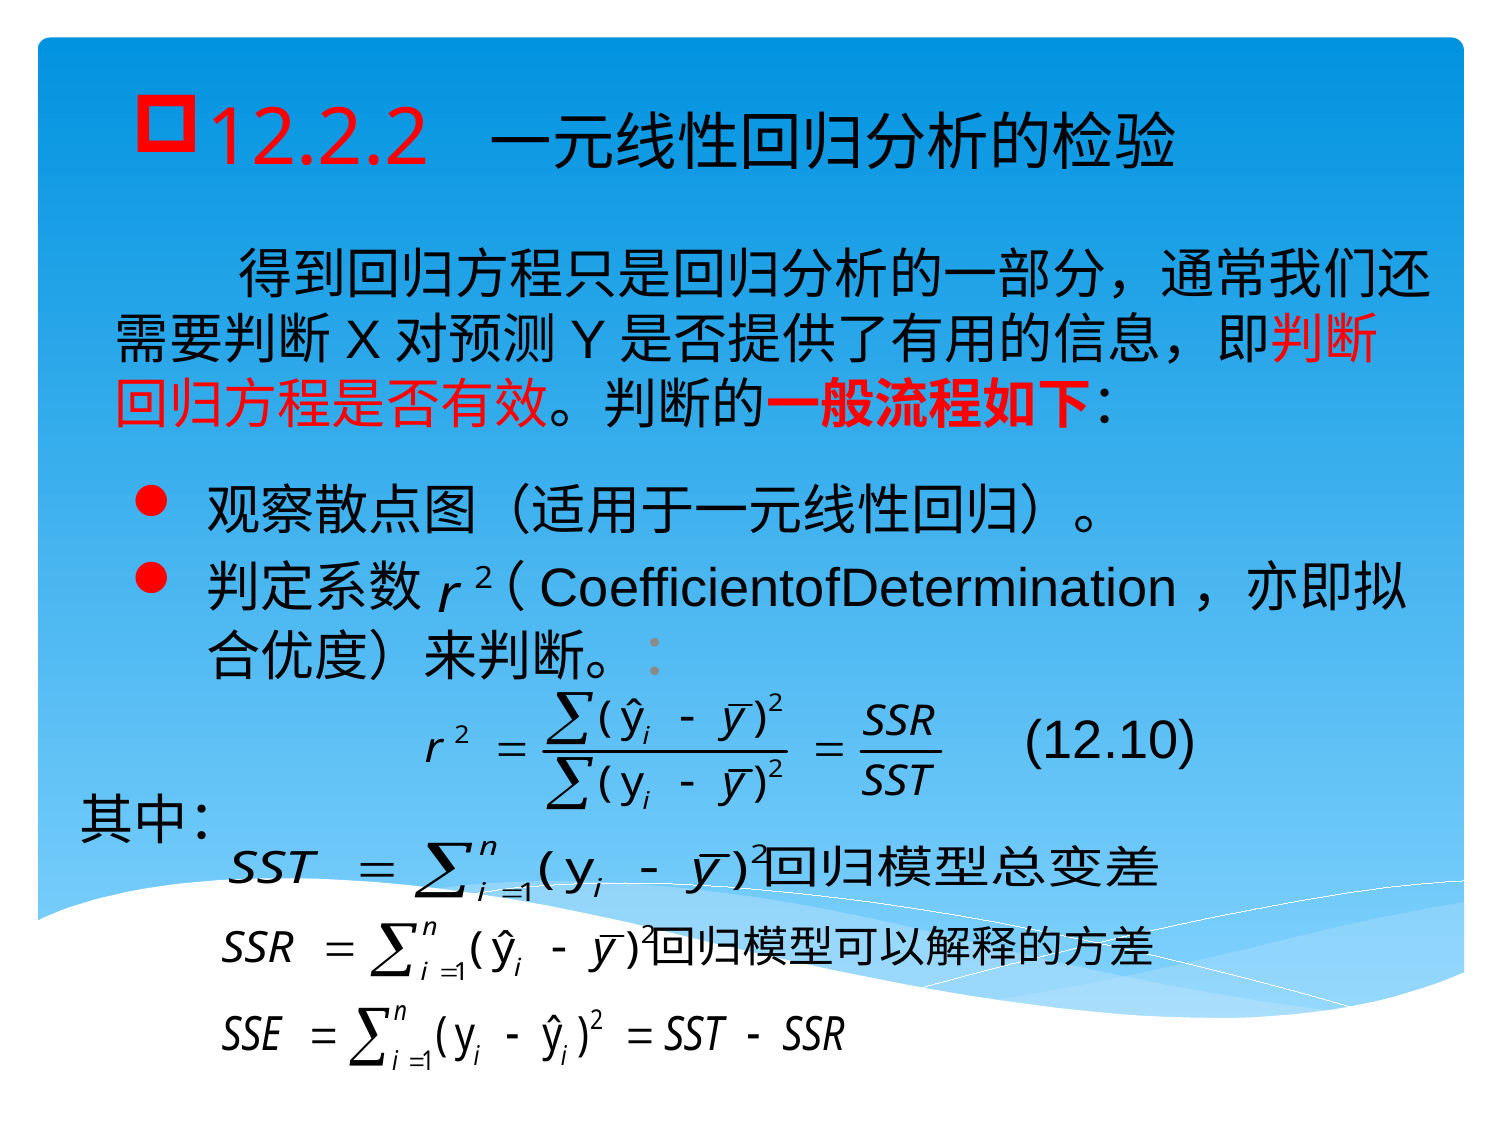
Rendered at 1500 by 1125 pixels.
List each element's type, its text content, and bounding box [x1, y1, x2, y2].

text_box 观察散点图（适用于一元线性回归）。 判定系数 （CoefficientofDetermination，亦即拟合优度）来判断。： [41, 468, 1447, 823]
text_box (12.10) [1009, 696, 1323, 786]
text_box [418, 680, 951, 821]
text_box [221, 823, 1168, 910]
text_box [216, 904, 1162, 988]
text_box 12.2.2 一元线性回归分析的检验 [41, 78, 1447, 208]
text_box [217, 987, 857, 1083]
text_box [430, 550, 503, 622]
text_box 其中： [64, 777, 378, 867]
text_box 得到回归方程只是回归分析的一部分，通常我们还需要判断X对预测Y是否提供了有用的信息，即判断回归方程是否有效。判断的一般流程如下： [100, 231, 1447, 442]
